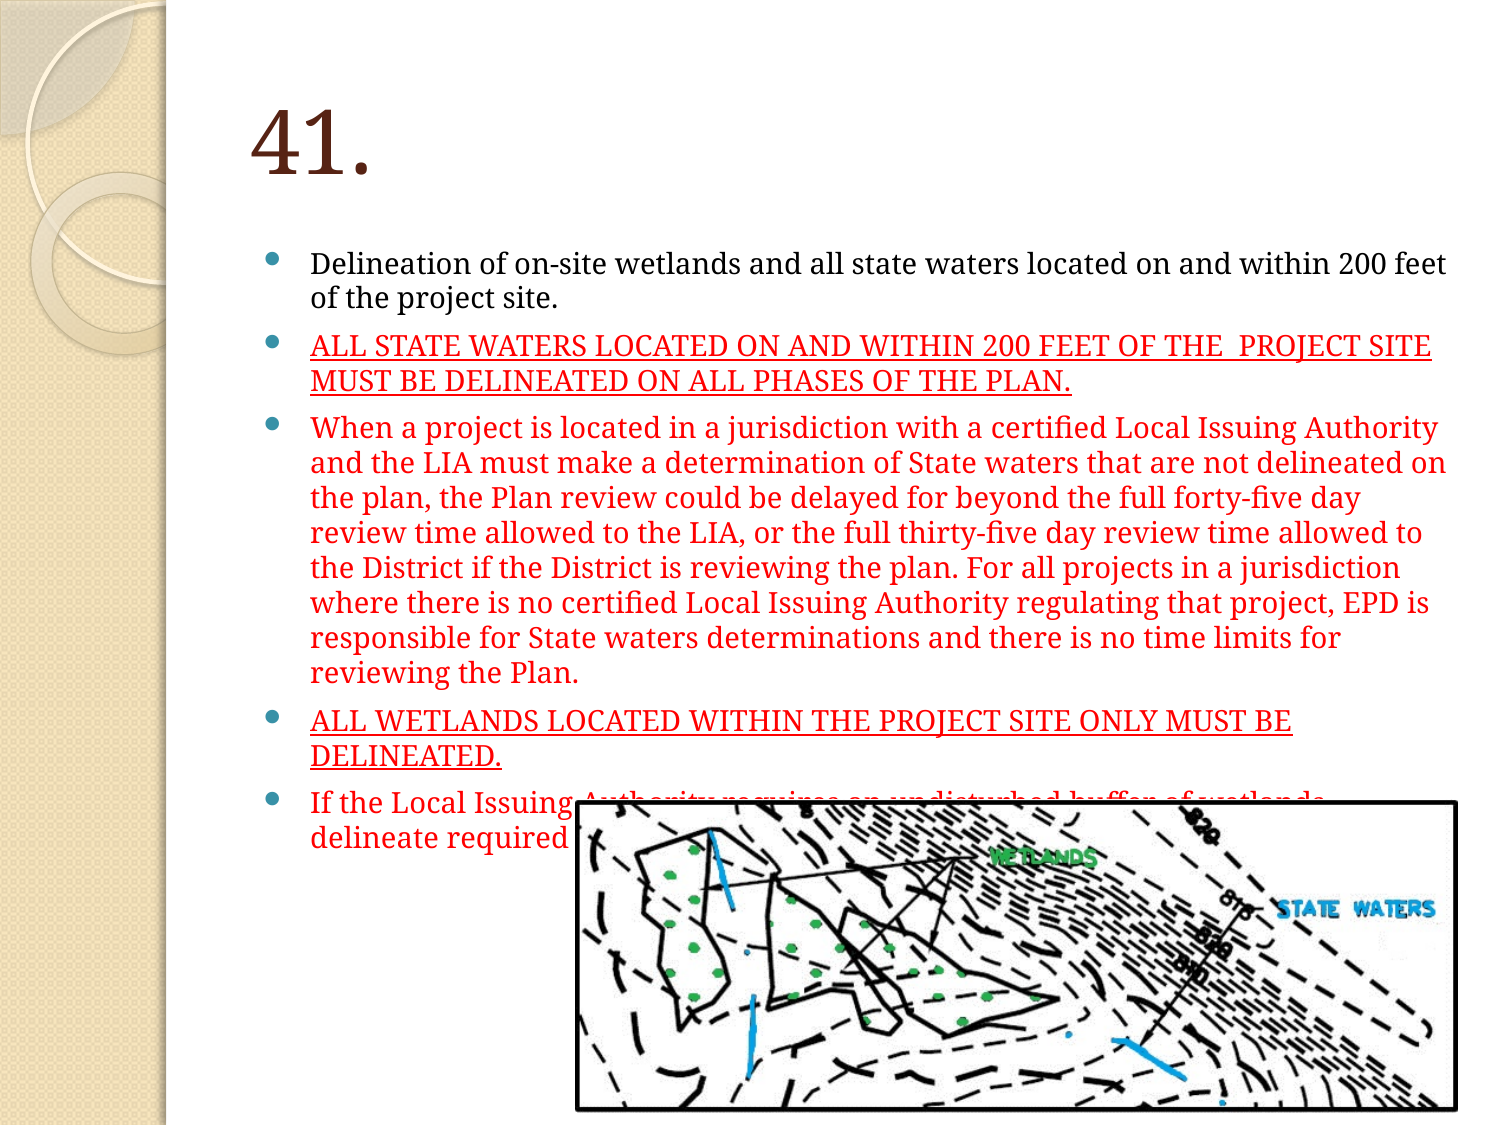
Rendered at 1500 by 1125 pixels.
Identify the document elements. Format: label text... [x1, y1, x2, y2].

picture [574, 799, 1458, 1114]
list Delineation of on-site wetlands and all state waters located on and within 200 feet of the project site. ALL STATE WATERS LOCATED ON AND WITHIN 200 FEET OF THE PROJECT SITE MUST BE DELINEATED ON ALL PHASES OF THE PLAN. When a project is located in a jurisdiction with a certified Local Issuing Authority and the LIA must make a determination of State waters that are not delineated on the plan, the Plan review could be delayed for beyond the full forty-five day review time allowed to the LIA, or the full thirty-five day review time allowed to the District if the District is reviewing the plan. For all projects in a jurisdiction where there is no certified Local Issuing Authority regulating that project, EPD is responsible for State waters determinations and there is no time limits for reviewing the Plan. ALL WETLANDS LOCATED WITHIN THE PROJECT SITE ONLY MUST BE DELINEATED. If the Local Issuing Authority requires an undisturbed buffer of wetlands, delineate required buffer. [235, 237, 1466, 838]
title 41. [235, 45, 1466, 233]
